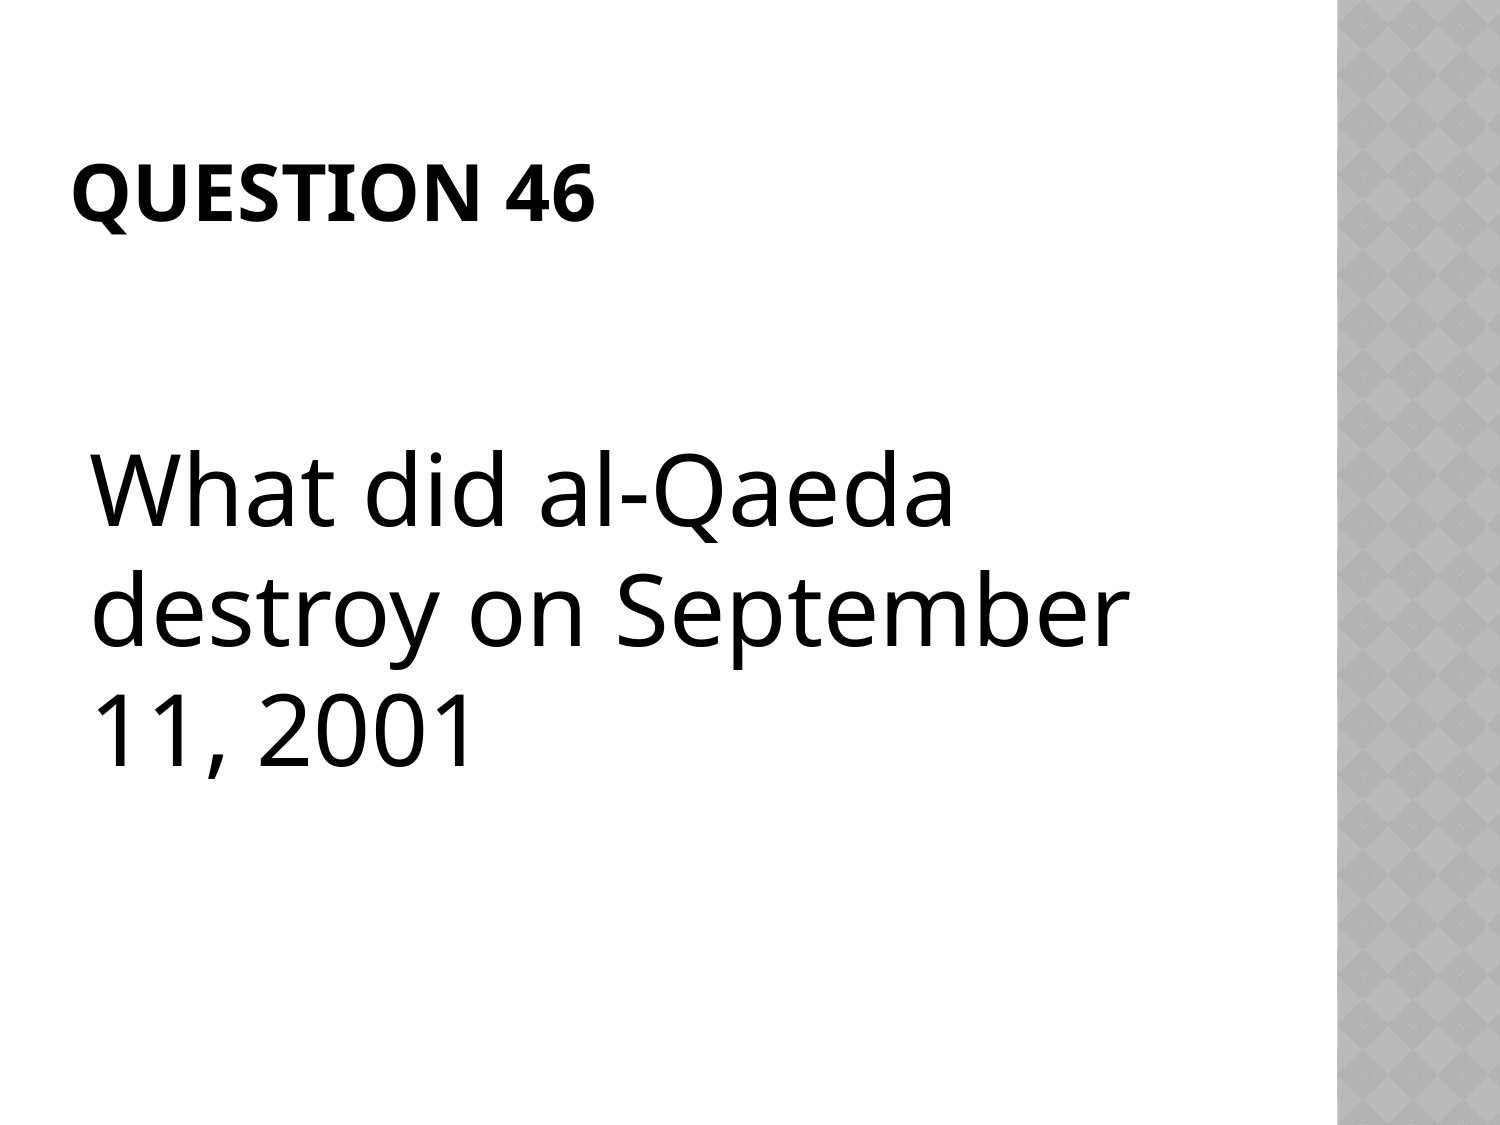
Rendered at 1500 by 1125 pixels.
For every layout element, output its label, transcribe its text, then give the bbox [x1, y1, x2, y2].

title Question 46 [62, 50, 1250, 238]
list What did al-Qaeda destroy on September 11, 2001 [75, 264, 1263, 1059]
